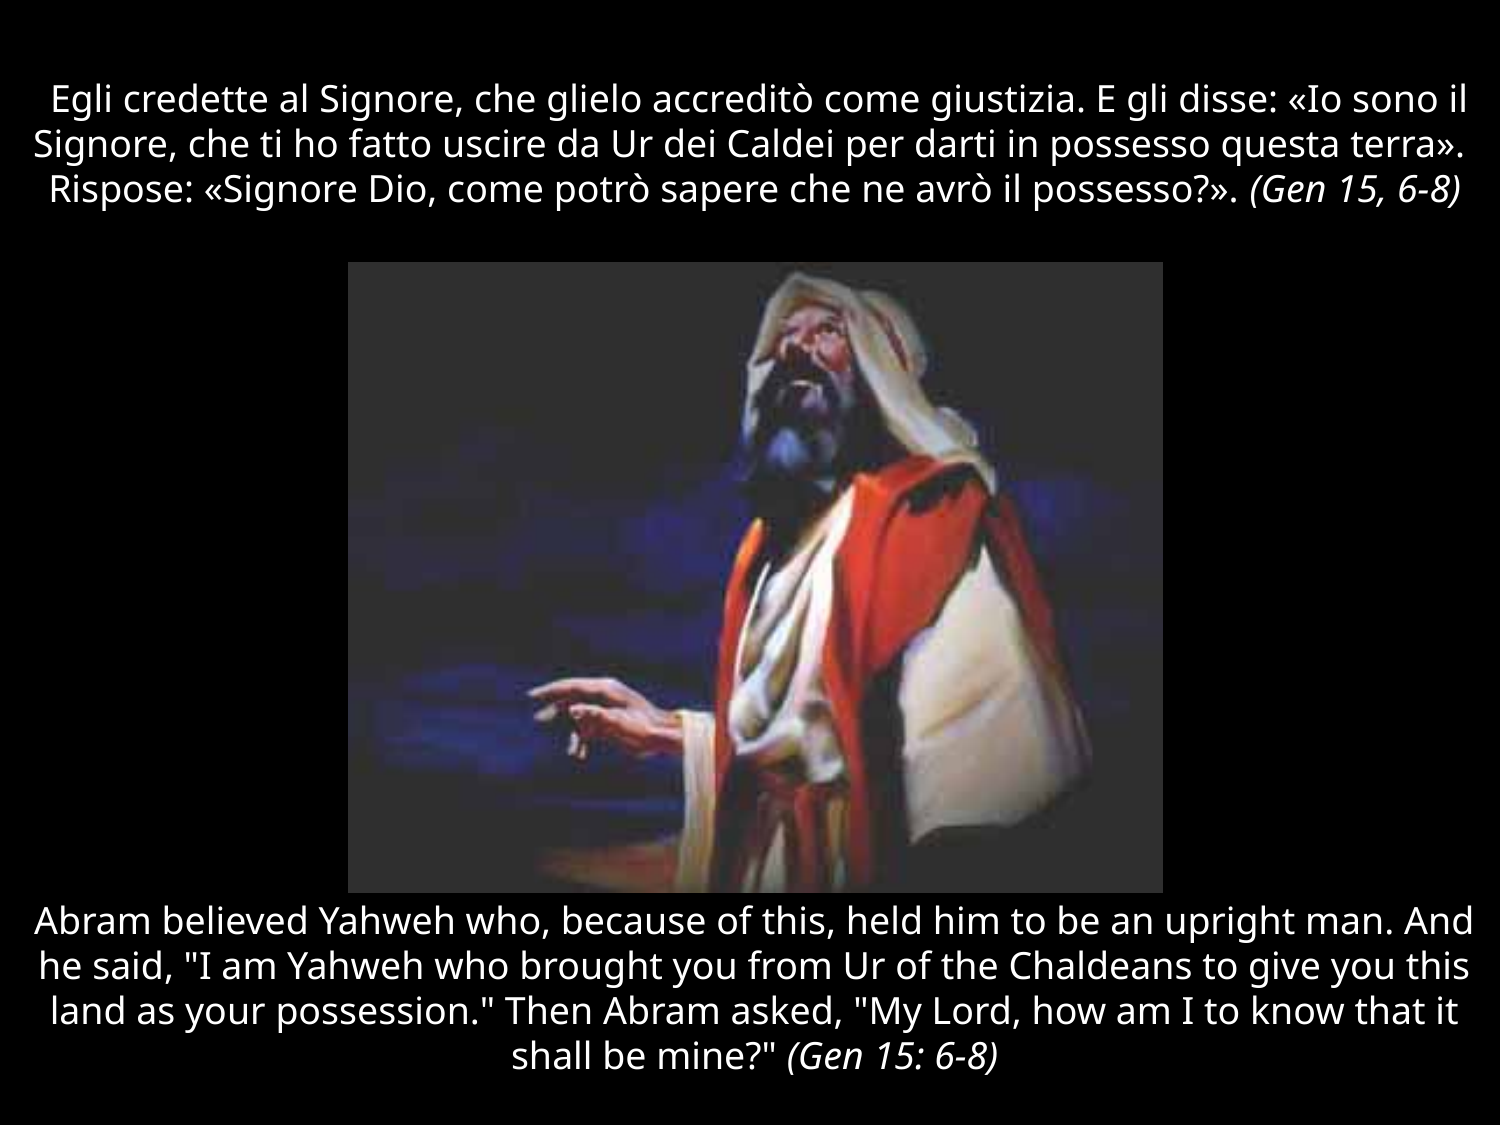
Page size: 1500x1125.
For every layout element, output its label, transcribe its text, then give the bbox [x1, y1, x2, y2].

text_box [0, 37, 1500, 213]
text_box Abram believed Yahweh who, because of this, held him to be an upright man. And he said, "I am Yahweh who brought you from Ur of the Chaldeans to give you this land as your possession." Then Abram asked, "My Lord, how am I to know that it shall be mine?" (Gen 15: 6-8) [4, 889, 1500, 1085]
picture [348, 262, 1163, 893]
text_box Egli credette al Signore, che glielo accreditò come giustizia. E gli disse: «Io sono il Signore, che ti ho fatto uscire da Ur dei Caldei per darti in possesso questa terra». Rispose: «Signore Dio, come potrò sapere che ne avrò il possesso?». (Gen 15, 6-8) [4, 67, 1500, 218]
